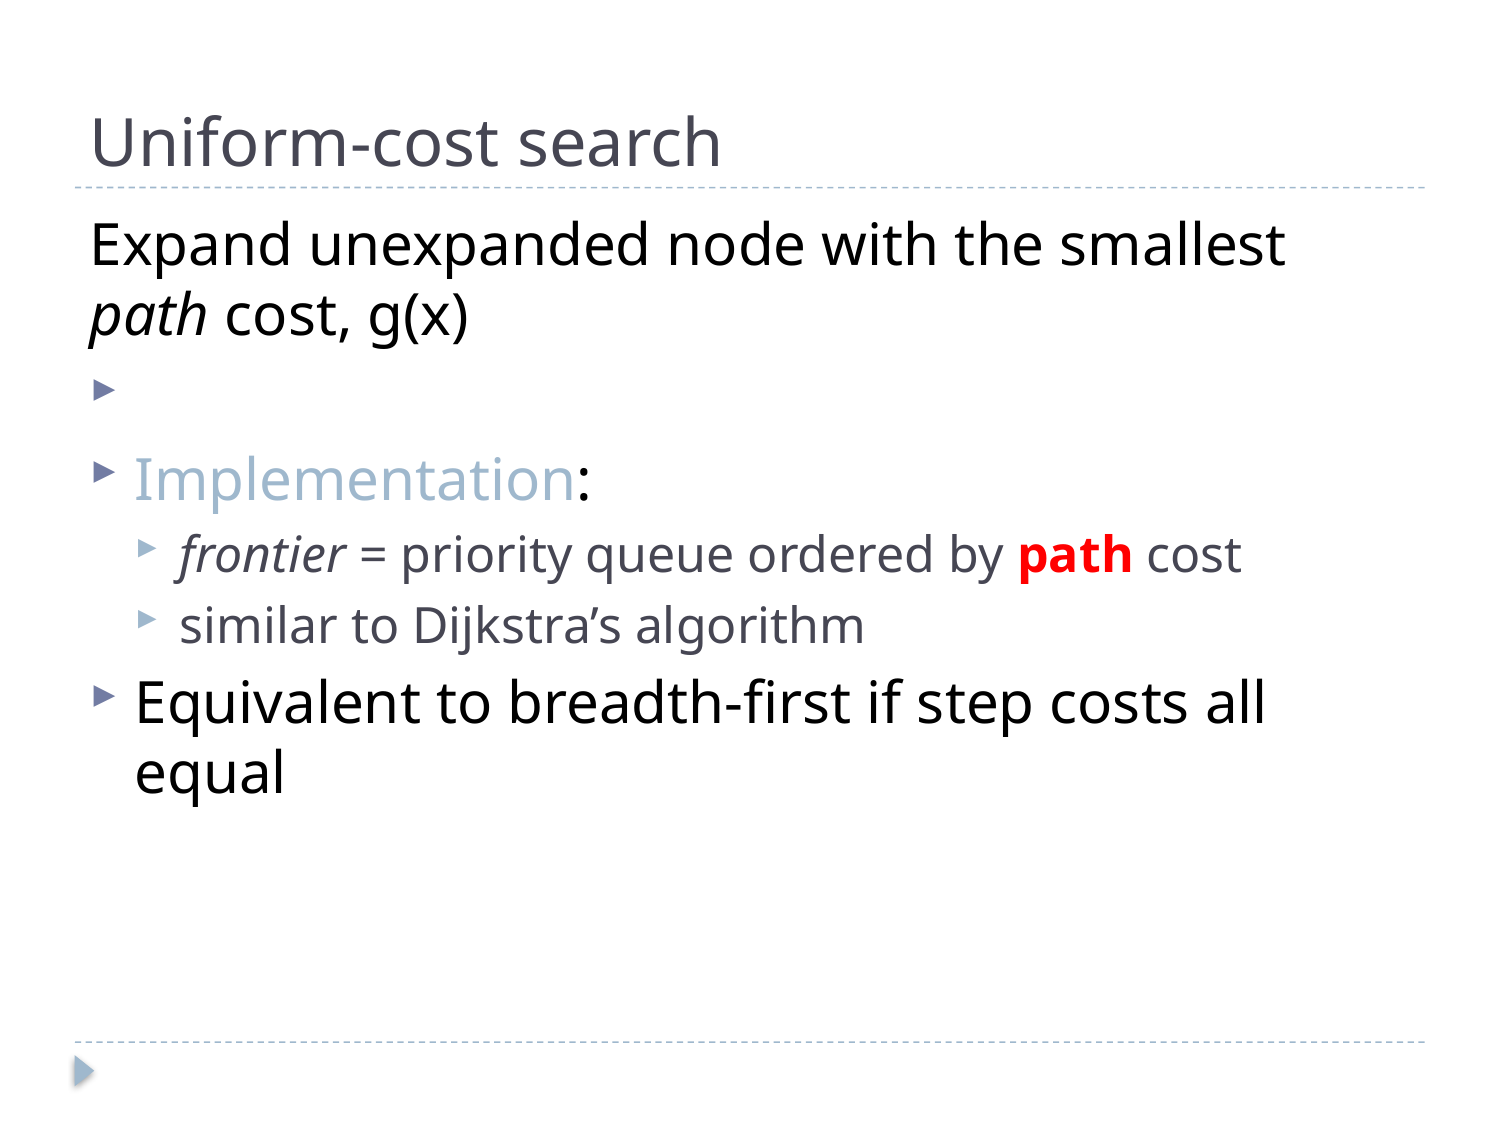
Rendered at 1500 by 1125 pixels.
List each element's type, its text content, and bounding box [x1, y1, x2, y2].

list Expand unexpanded node with the smallest path cost, g(x) Implementation: frontier = priority queue ordered by path cost similar to Dijkstra’s algorithm Equivalent to breadth-first if step costs all equal [75, 200, 1425, 1006]
title Uniform-cost search [75, 24, 1425, 188]
